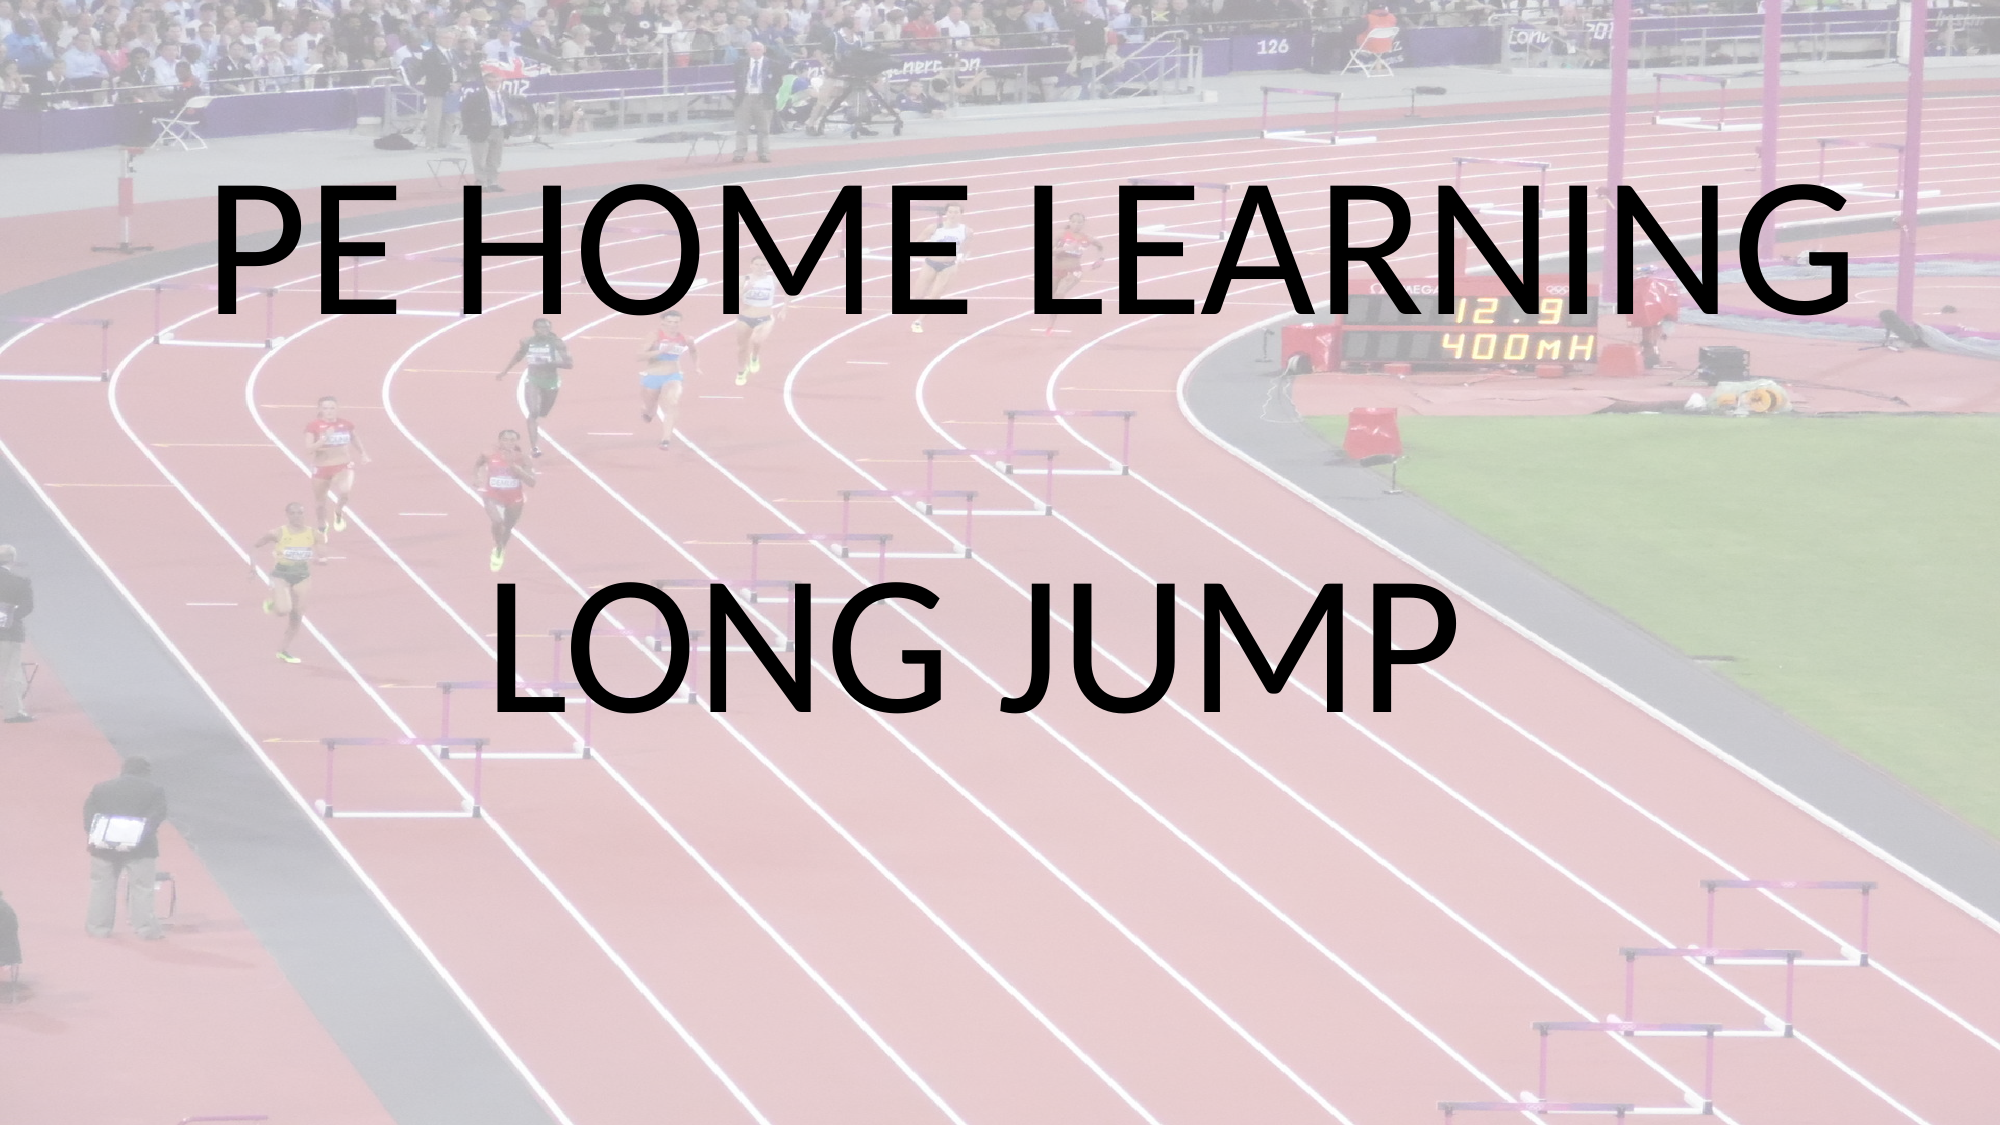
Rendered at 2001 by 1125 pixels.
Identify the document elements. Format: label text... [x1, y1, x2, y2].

text_box PE HOME LEARNING [64, 107, 2000, 362]
text_box LONG JUMP [470, 505, 1492, 761]
